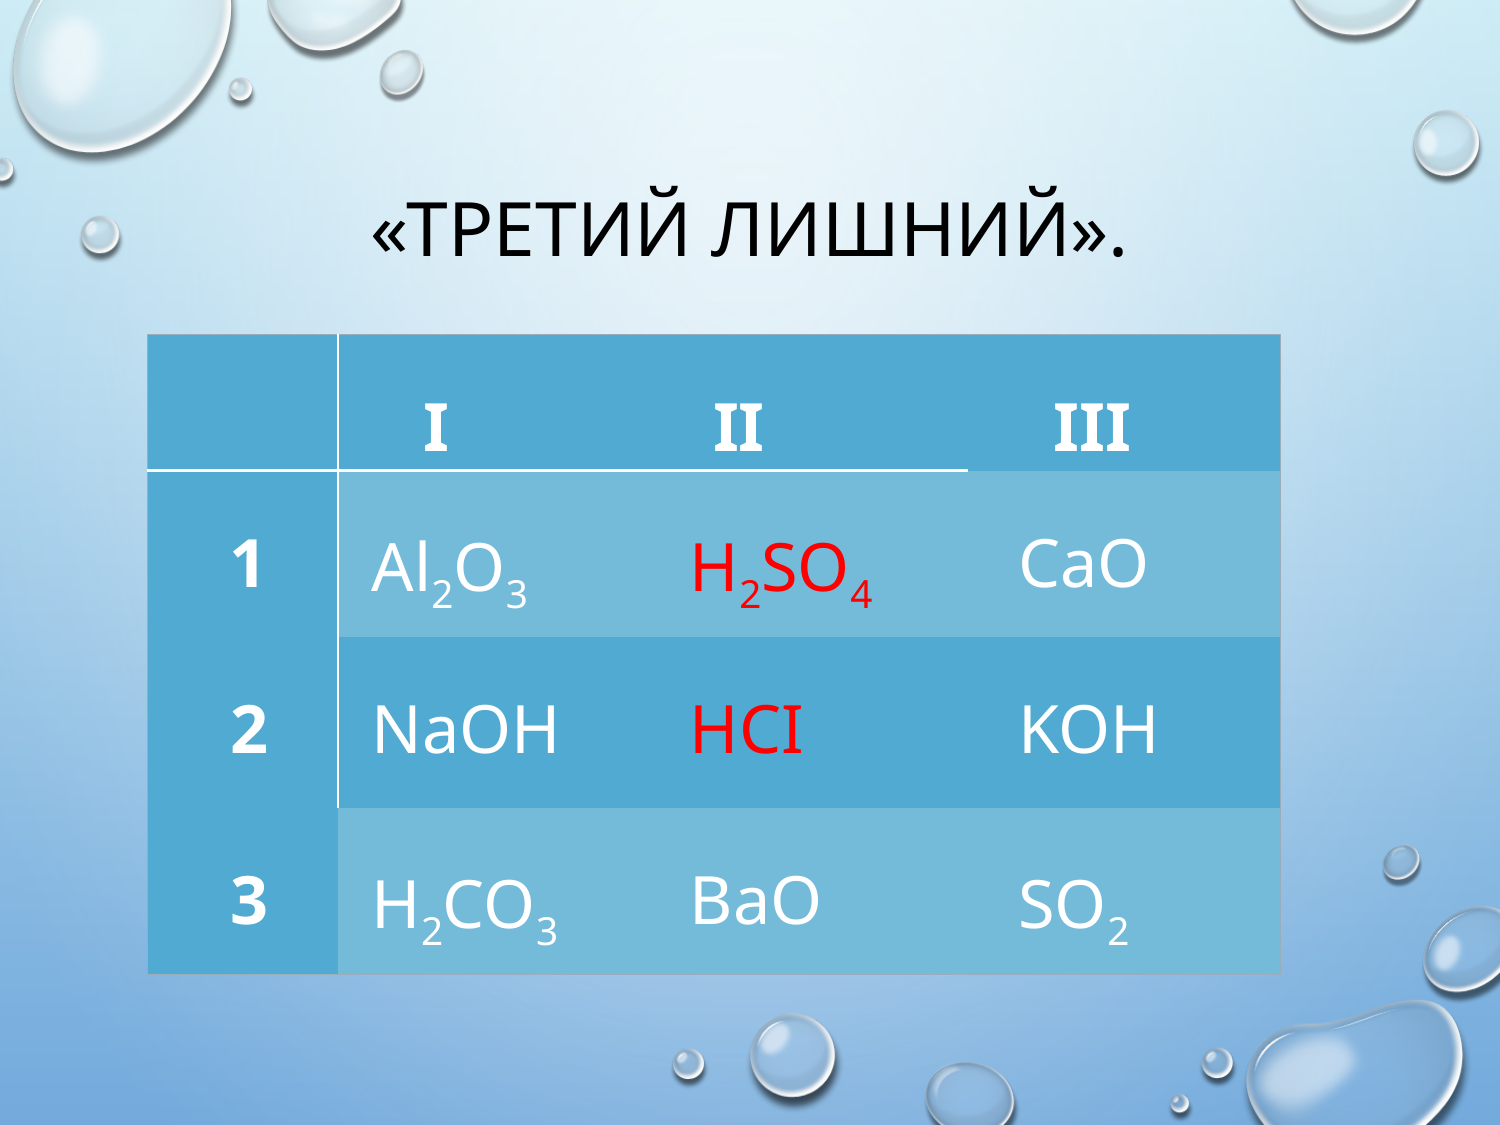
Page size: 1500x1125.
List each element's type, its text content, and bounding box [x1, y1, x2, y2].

table_cell H2CO3 [338, 808, 627, 974]
picture [0, 0, 1500, 1125]
table_cell 2 [148, 637, 337, 808]
table_cell 3 [148, 808, 338, 974]
table_cell BaO [627, 808, 968, 974]
table_cell СaO [968, 471, 1280, 637]
table_header I [339, 335, 627, 469]
table_cell KOH [968, 637, 1280, 808]
table_cell SO2 [968, 808, 1280, 974]
table_cell NaOH [339, 637, 627, 808]
table_header III [968, 335, 1280, 471]
table_header II [627, 335, 968, 469]
table_cell HCI [627, 637, 968, 808]
table_cell H2SO4 [627, 472, 968, 637]
table_header [148, 335, 337, 469]
table_cell Al2O3 [339, 472, 627, 637]
table_cell 1 [148, 472, 337, 637]
title «Третий лишний». [112, 101, 1388, 364]
